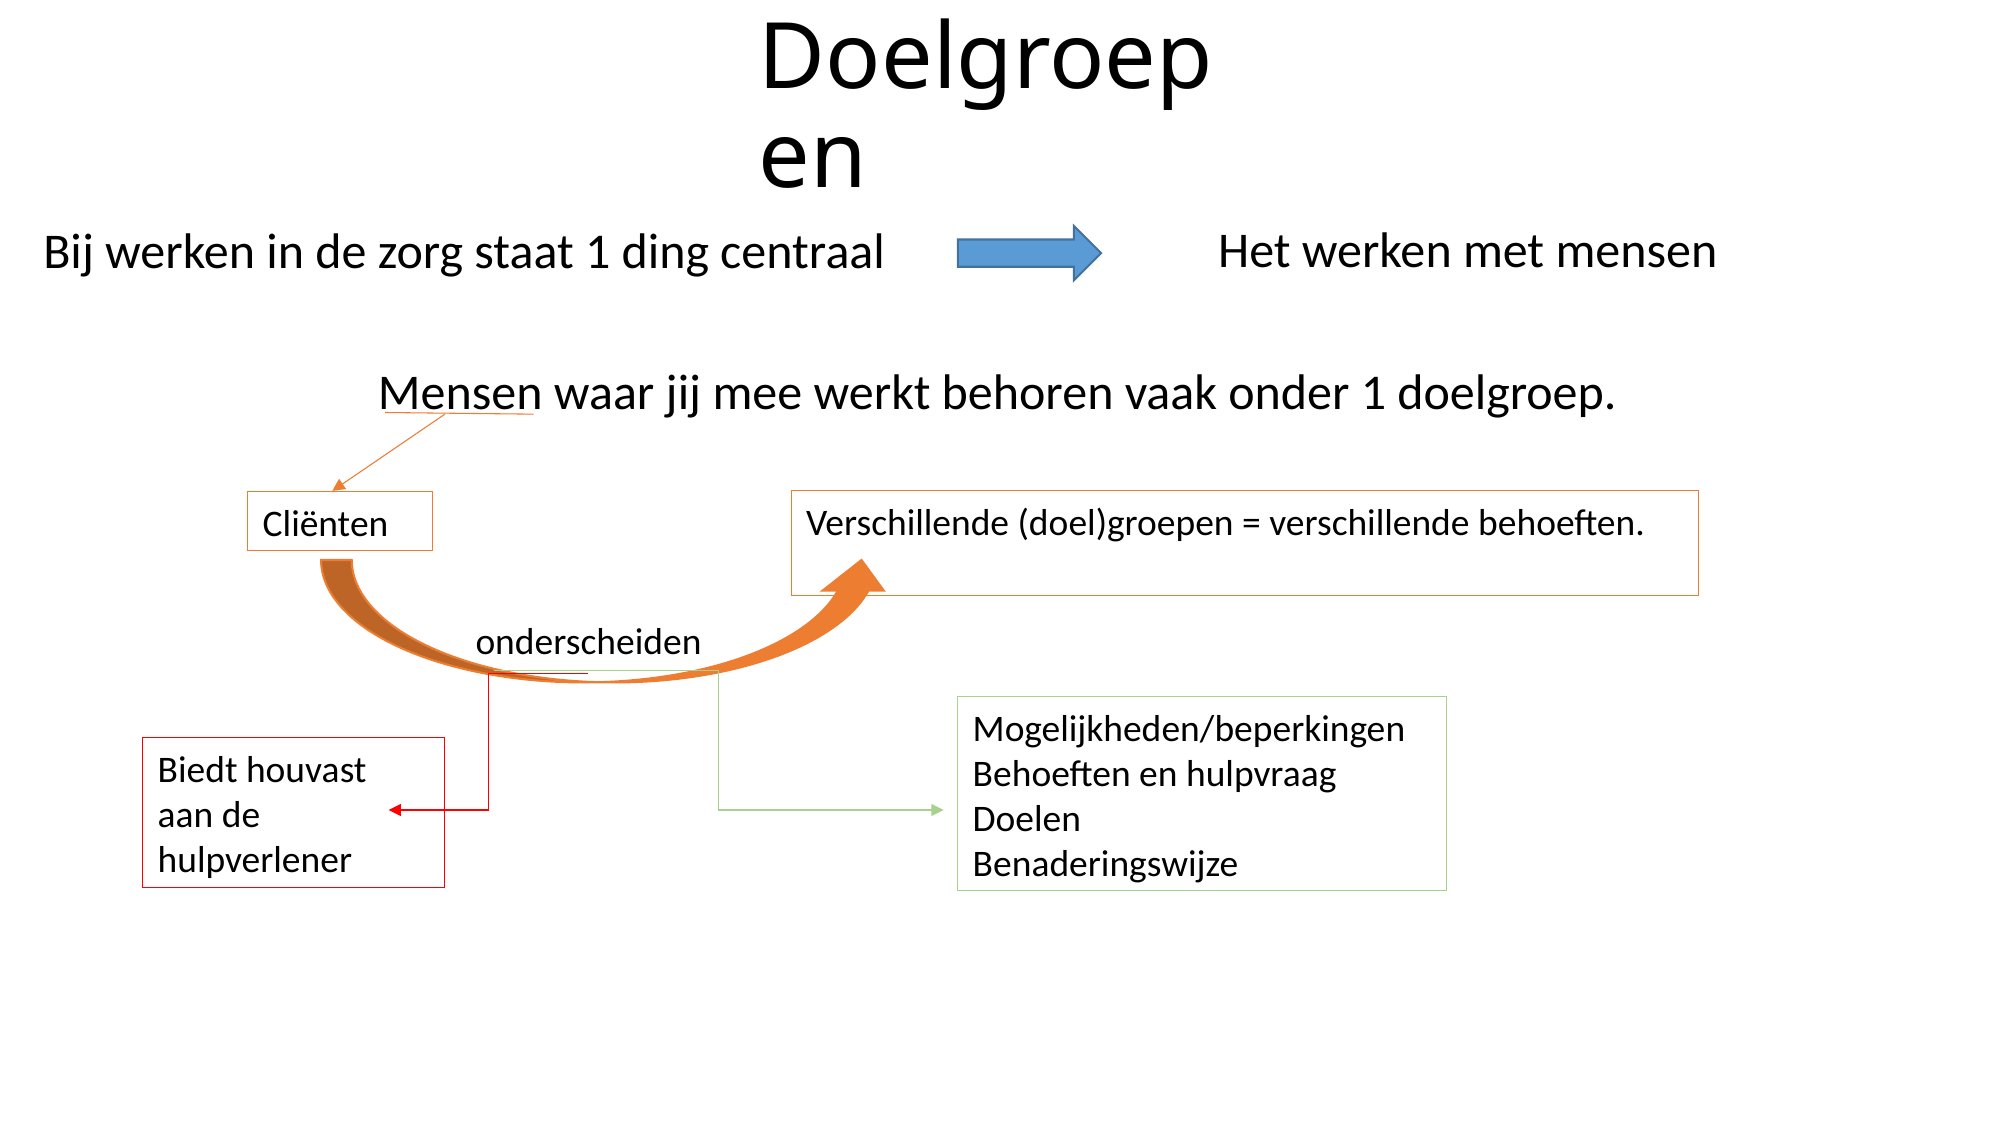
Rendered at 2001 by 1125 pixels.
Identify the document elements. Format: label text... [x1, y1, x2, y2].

text_box Mensen waar jij mee werkt behoren vaak onder 1 doelgroep. [363, 351, 1720, 427]
text_box [956, 223, 1103, 283]
text_box [753, 596, 867, 666]
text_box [332, 414, 445, 491]
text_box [493, 670, 944, 810]
text_box Mogelijkheden/beperkingen Behoeften en hulpvraag Doelen Benaderingswijze [957, 696, 1447, 891]
text_box Biedt houvast aan de hulpverlener [142, 737, 445, 888]
text_box onderscheiden [460, 609, 753, 670]
list Bij werken in de zorg staat 1 ding centraal [28, 217, 1064, 321]
text_box Verschillende (doel)groepen = verschillende behoeften. [791, 490, 1699, 596]
text_box Cliënten [247, 491, 433, 551]
text_box Het werken met mensen [1203, 210, 1838, 285]
text_box [320, 558, 460, 670]
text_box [388, 673, 588, 810]
title Doelgroepen [744, 0, 1256, 218]
